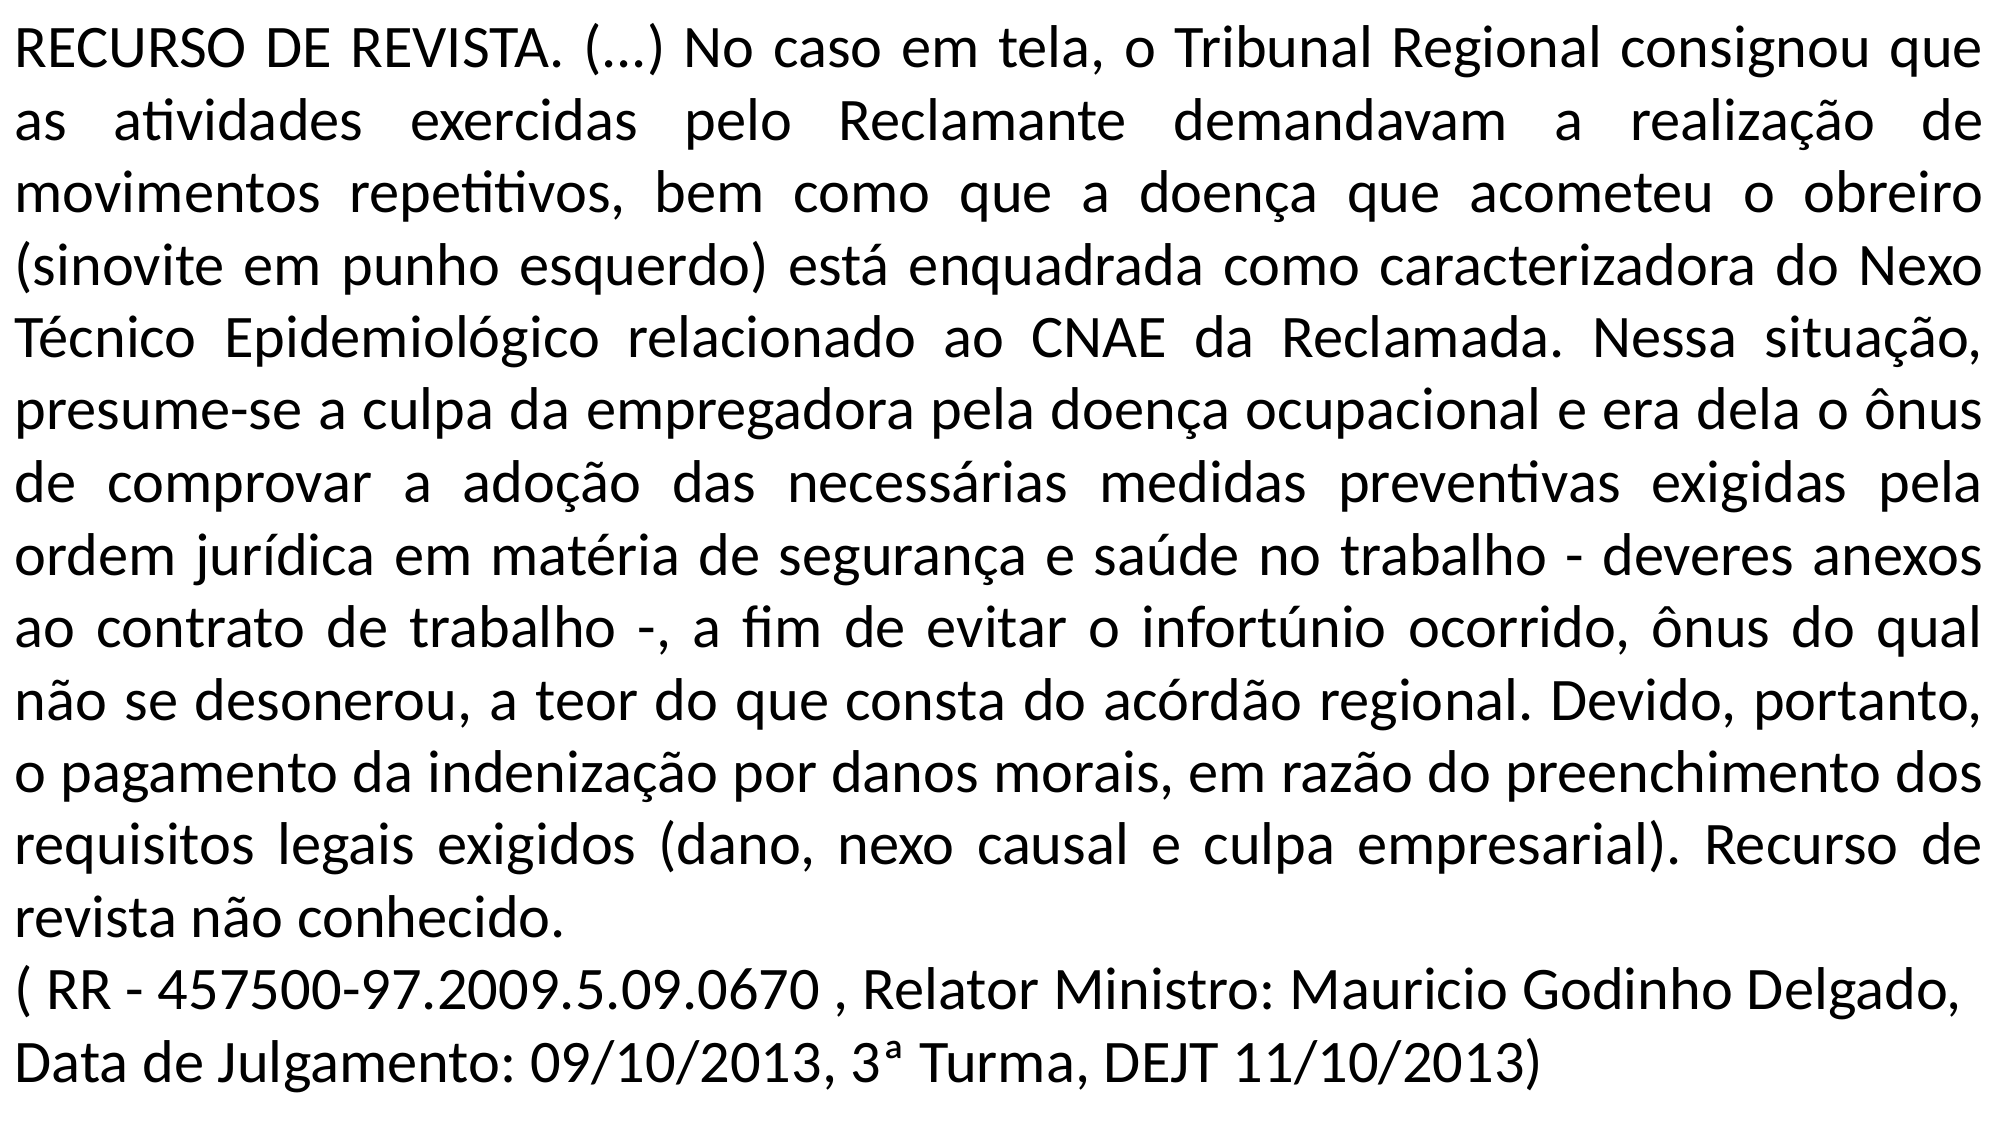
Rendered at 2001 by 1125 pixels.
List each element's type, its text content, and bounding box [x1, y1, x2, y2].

text_box RECURSO DE REVISTA. (...) No caso em tela, o Tribunal Regional consignou que as atividades exercidas pelo Reclamante demandavam a realização de movimentos repetitivos, bem como que a doença que acometeu o obreiro (sinovite em punho esquerdo) está enquadrada como caracterizadora do Nexo Técnico Epidemiológico relacionado ao CNAE da Reclamada. Nessa situação, presume-se a culpa da empregadora pela doença ocupacional e era dela o ônus de comprovar a adoção das necessárias medidas preventivas exigidas pela ordem jurídica em matéria de segurança e saúde no trabalho - deveres anexos ao contrato de trabalho -, a fim de evitar o infortúnio ocorrido, ônus do qual não se desonerou, a teor do que consta do acórdão regional. Devido, portanto, o pagamento da indenização por danos morais, em razão do preenchimento dos requisitos legais exigidos (dano, nexo causal e culpa empresarial). Recurso de revista não conhecido. ( RR - 457500-97.2009.5.09.0670 , Relator Ministro: Mauricio Godinho Delgado, Data de Julgamento: 09/10/2013, 3ª Turma, DEJT 11/10/2013) [0, 0, 2000, 1125]
